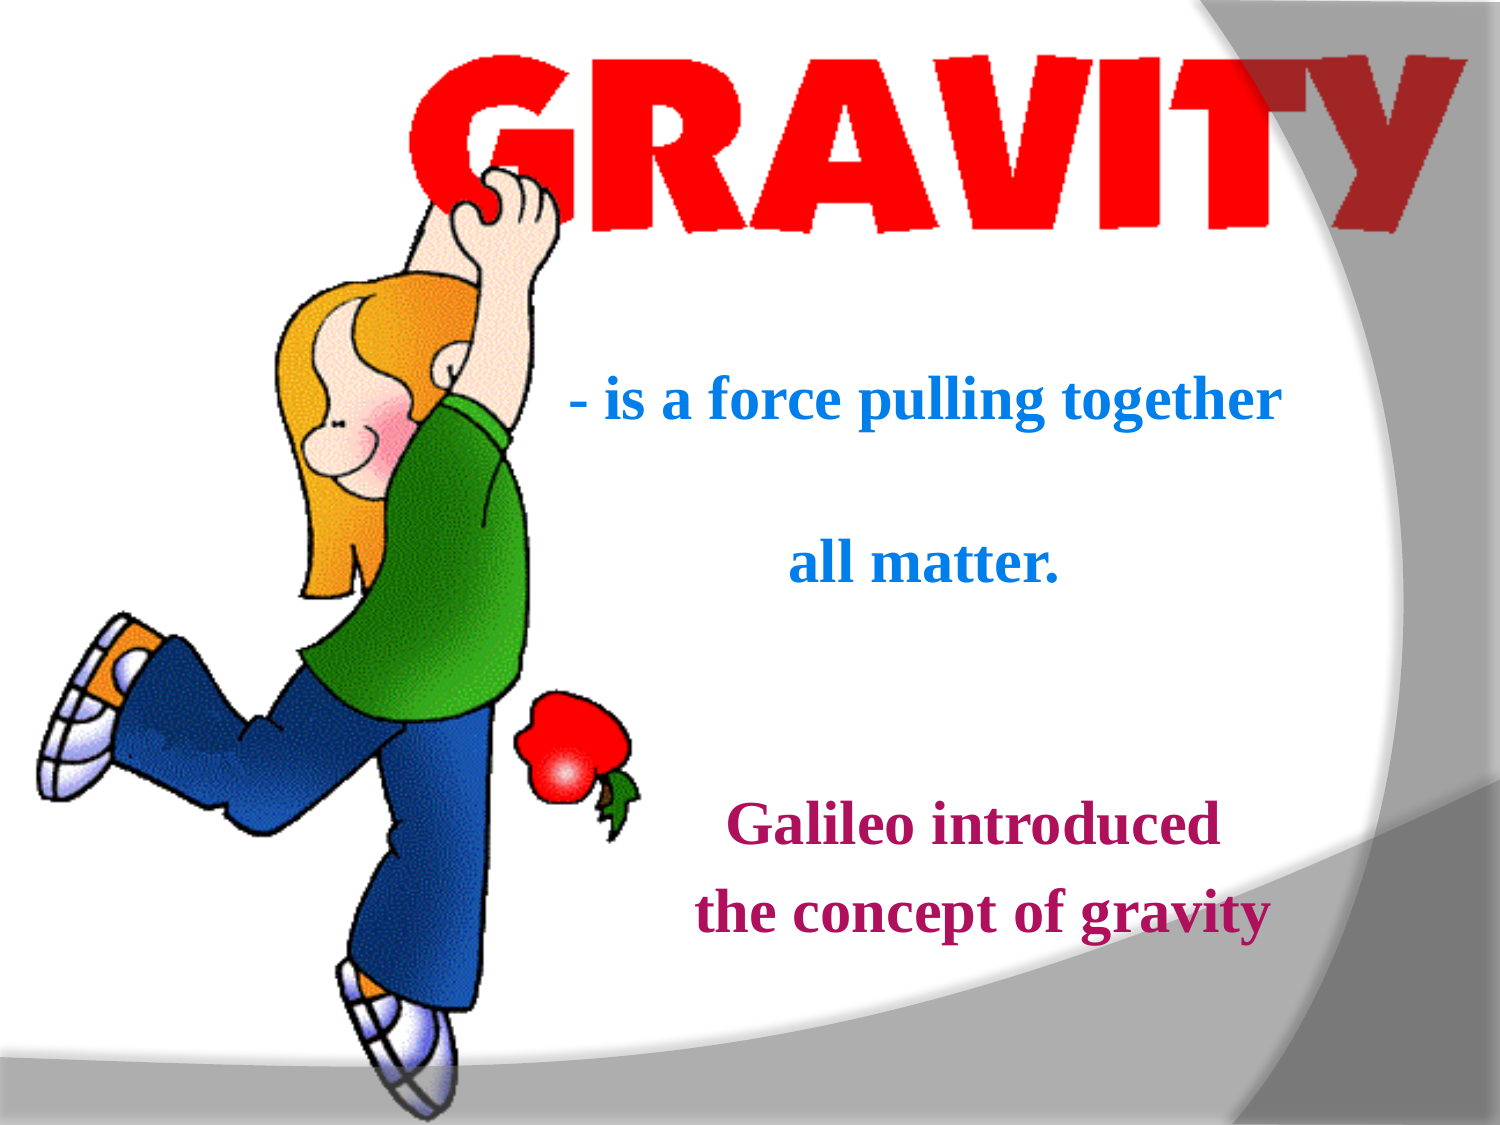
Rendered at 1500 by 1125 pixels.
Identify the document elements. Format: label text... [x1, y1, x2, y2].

list - is a force pulling together all matter. Galileo introduced the concept of gravity [75, 262, 1300, 1005]
picture [0, 0, 1403, 1066]
